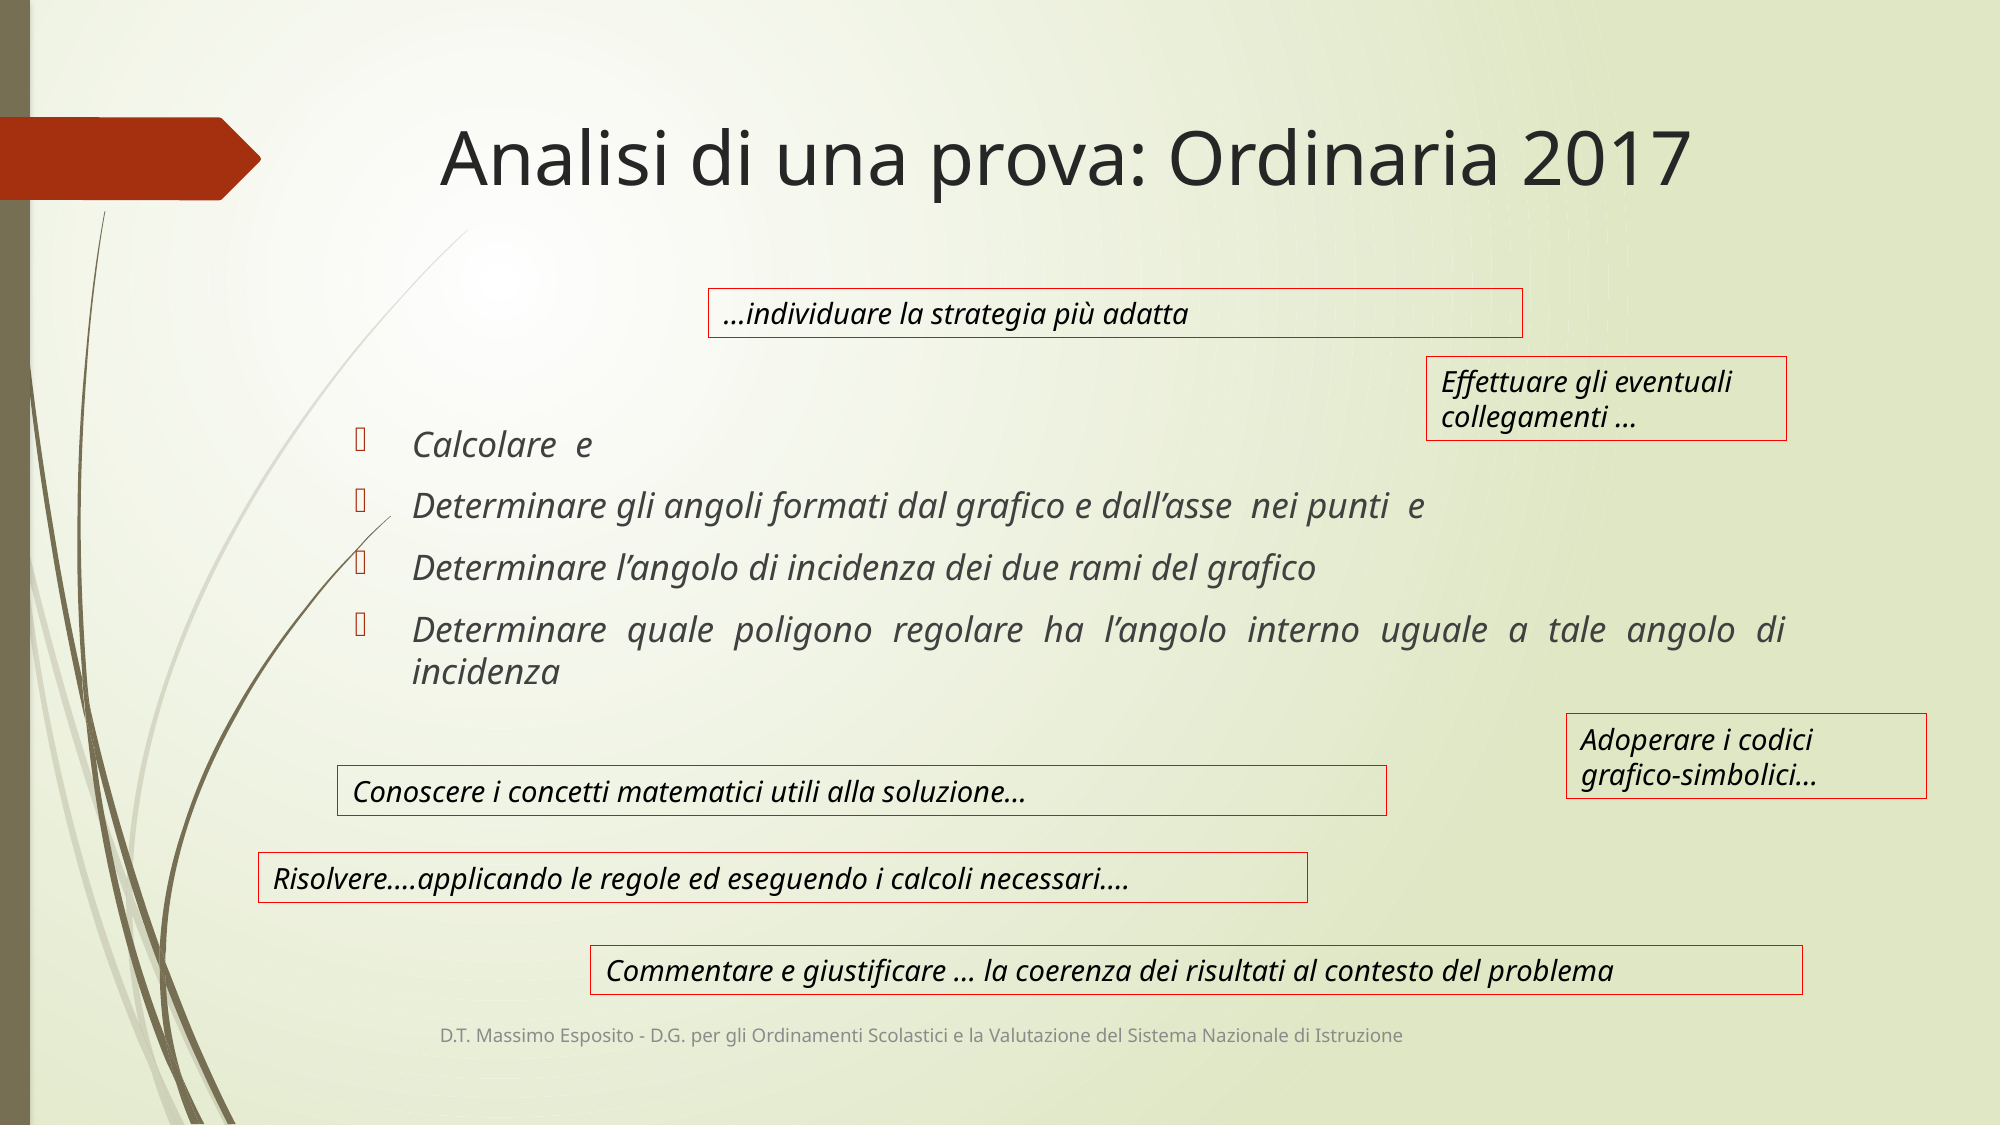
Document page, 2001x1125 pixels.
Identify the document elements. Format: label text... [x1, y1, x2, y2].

footer D.T. Massimo Esposito - D.G. per gli Ordinamenti Scolastici e la Valutazione del Sistema Nazionale di Istruzione [424, 1006, 1675, 1067]
text_box Commentare e giustificare … la coerenza dei risultati al contesto del problema [590, 945, 1803, 995]
text_box Adoperare i codici grafico-simbolici… [1566, 713, 1927, 799]
text_box Conoscere i concetti matematici utili alla soluzione… [337, 765, 1387, 816]
text_box Risolvere….applicando le regole ed eseguendo i calcoli necessari…. [258, 852, 1308, 903]
text_box …individuare la strategia più adatta [708, 288, 1523, 338]
text_box Effettuare gli eventuali collegamenti … [1426, 356, 1787, 441]
title Analisi di una prova: Ordinaria 2017 [425, 102, 1888, 231]
